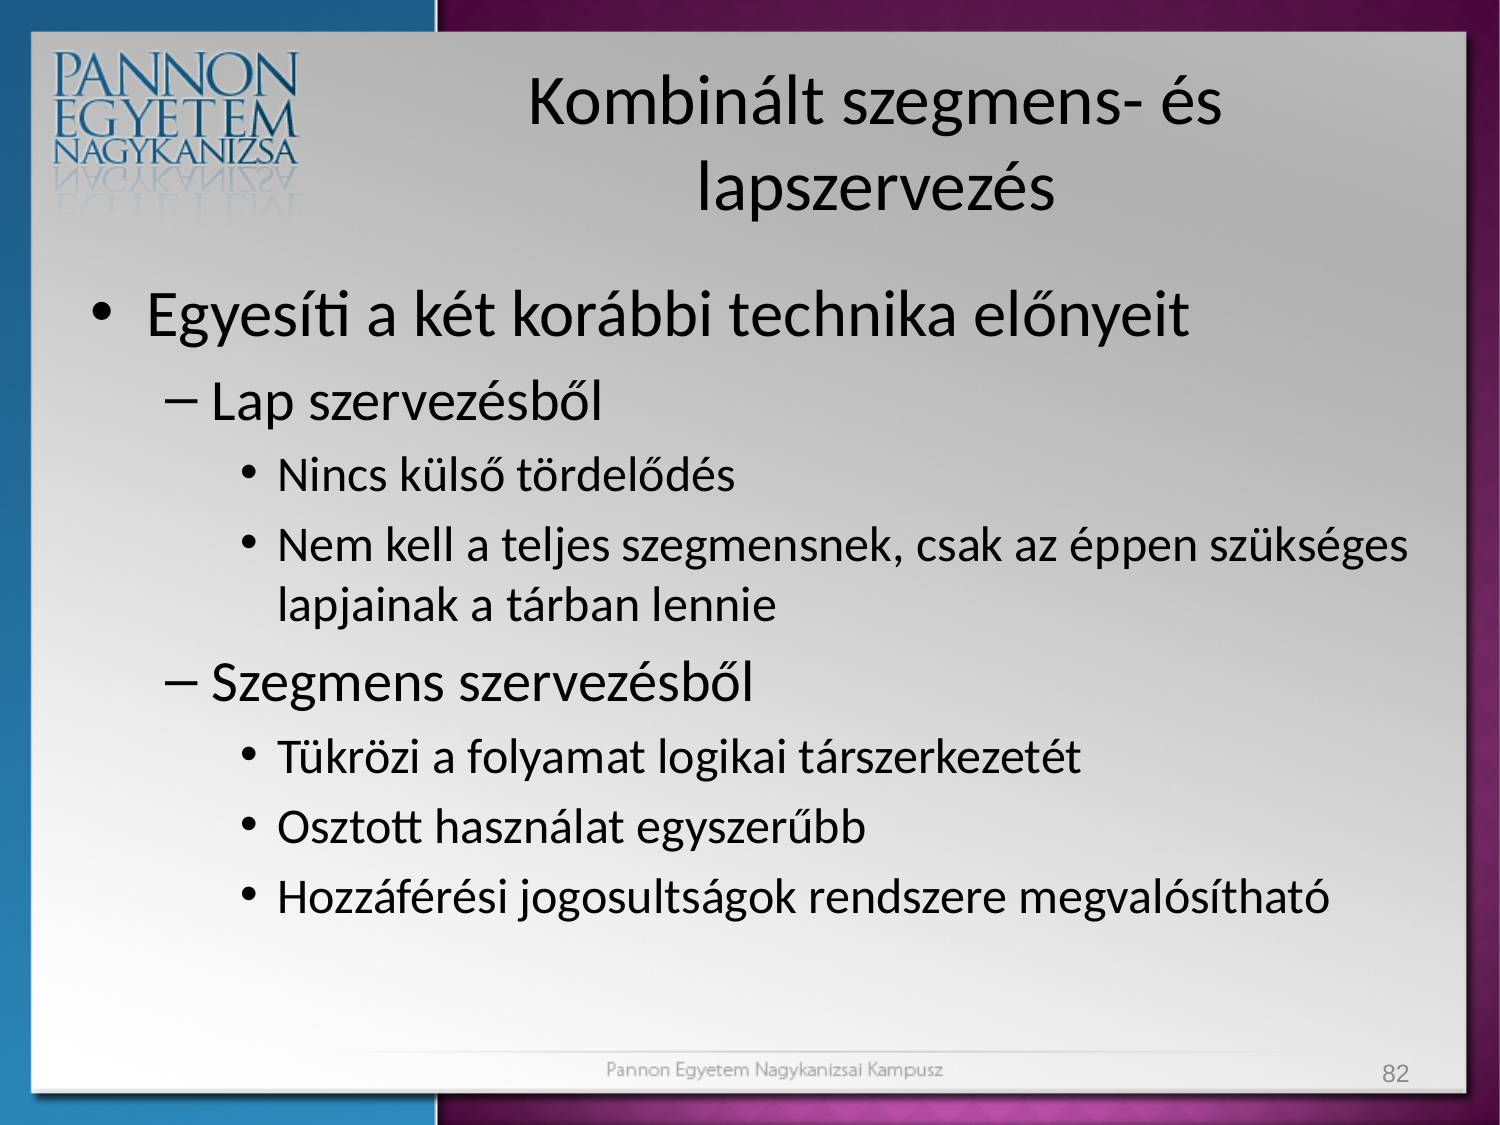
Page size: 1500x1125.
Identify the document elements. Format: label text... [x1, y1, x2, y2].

slide_number 82 [1074, 1042, 1425, 1103]
picture [0, 0, 1500, 1125]
title Kombinált szegmens- és lapszervezés [328, 45, 1425, 233]
list Egyesíti a két korábbi technika előnyeit Lap szervezésből Nincs külső tördelődés Nem kell a teljes szegmensnek, csak az éppen szükséges lapjainak a tárban lennie Szegmens szervezésből Tükrözi a folyamat logikai társzerkezetét Osztott használat egyszerűbb Hozzáférési jogosultságok rendszere megvalósítható [75, 262, 1425, 1038]
